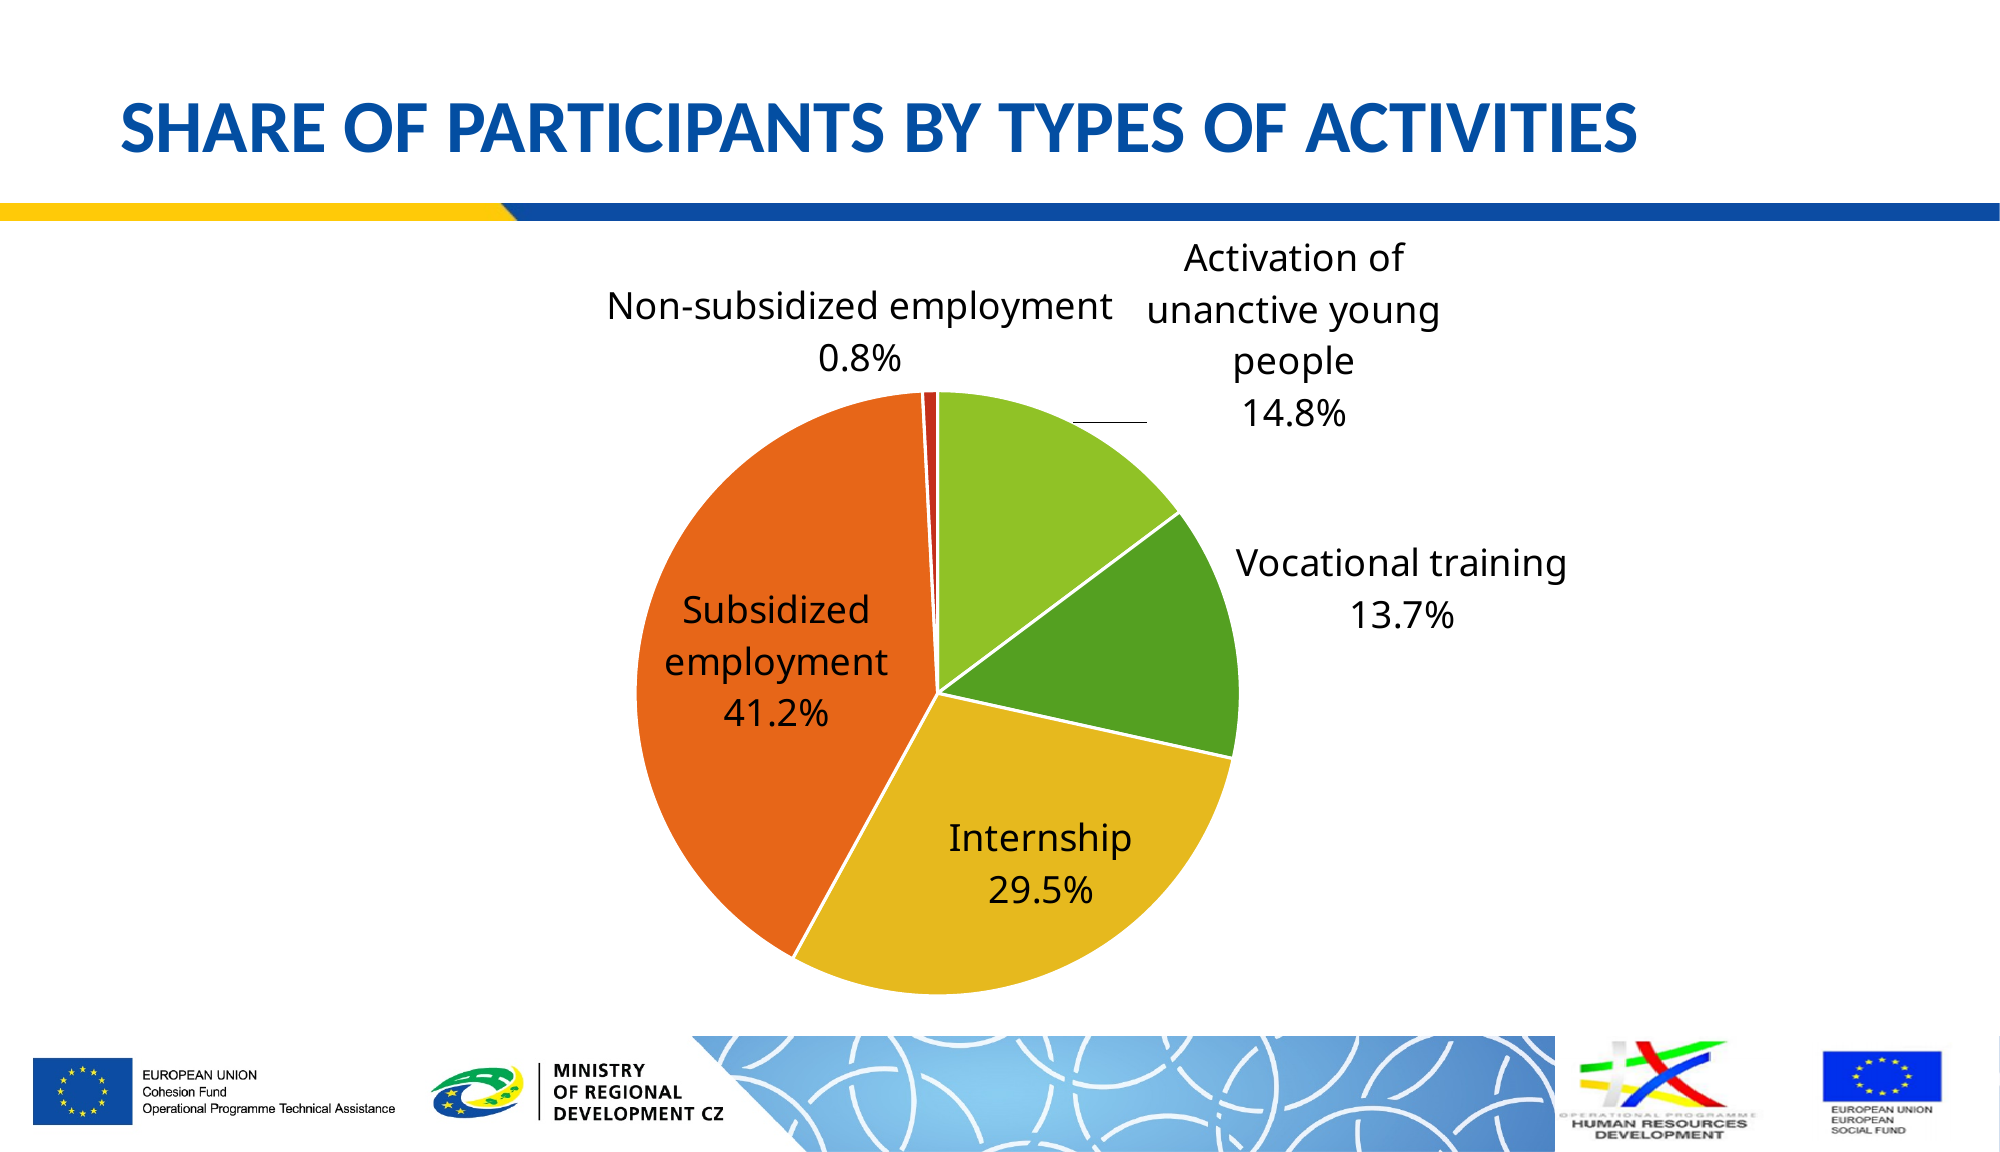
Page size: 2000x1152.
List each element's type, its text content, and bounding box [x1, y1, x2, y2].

picture [0, 203, 2000, 221]
title SHARE OF PARTICIPANTS BY TYPES OF ACTIVITIES [99, 46, 1900, 198]
chart [87, 230, 1698, 1108]
picture [0, 1036, 2000, 1152]
